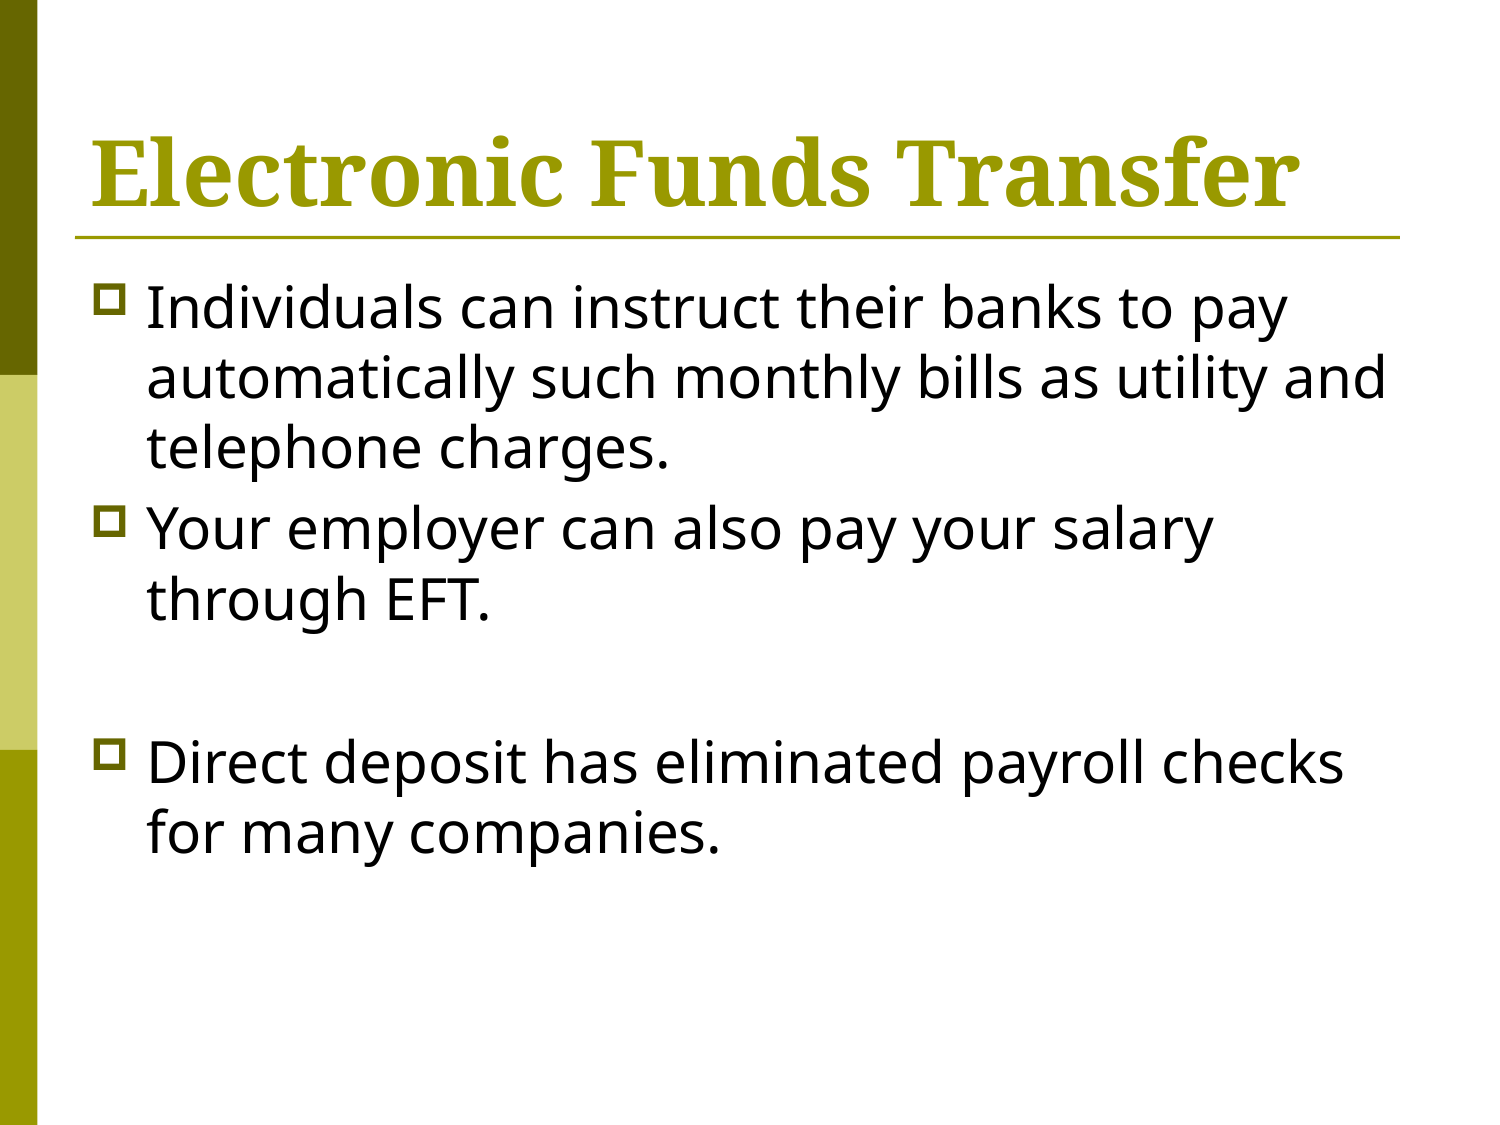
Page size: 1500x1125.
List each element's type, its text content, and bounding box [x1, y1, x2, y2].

list Individuals can instruct their banks to pay automatically such monthly bills as utility and telephone charges. Your employer can also pay your salary through EFT. Direct deposit has eliminated payroll checks for many companies. [74, 262, 1426, 1006]
title Electronic Funds Transfer [74, 45, 1426, 233]
